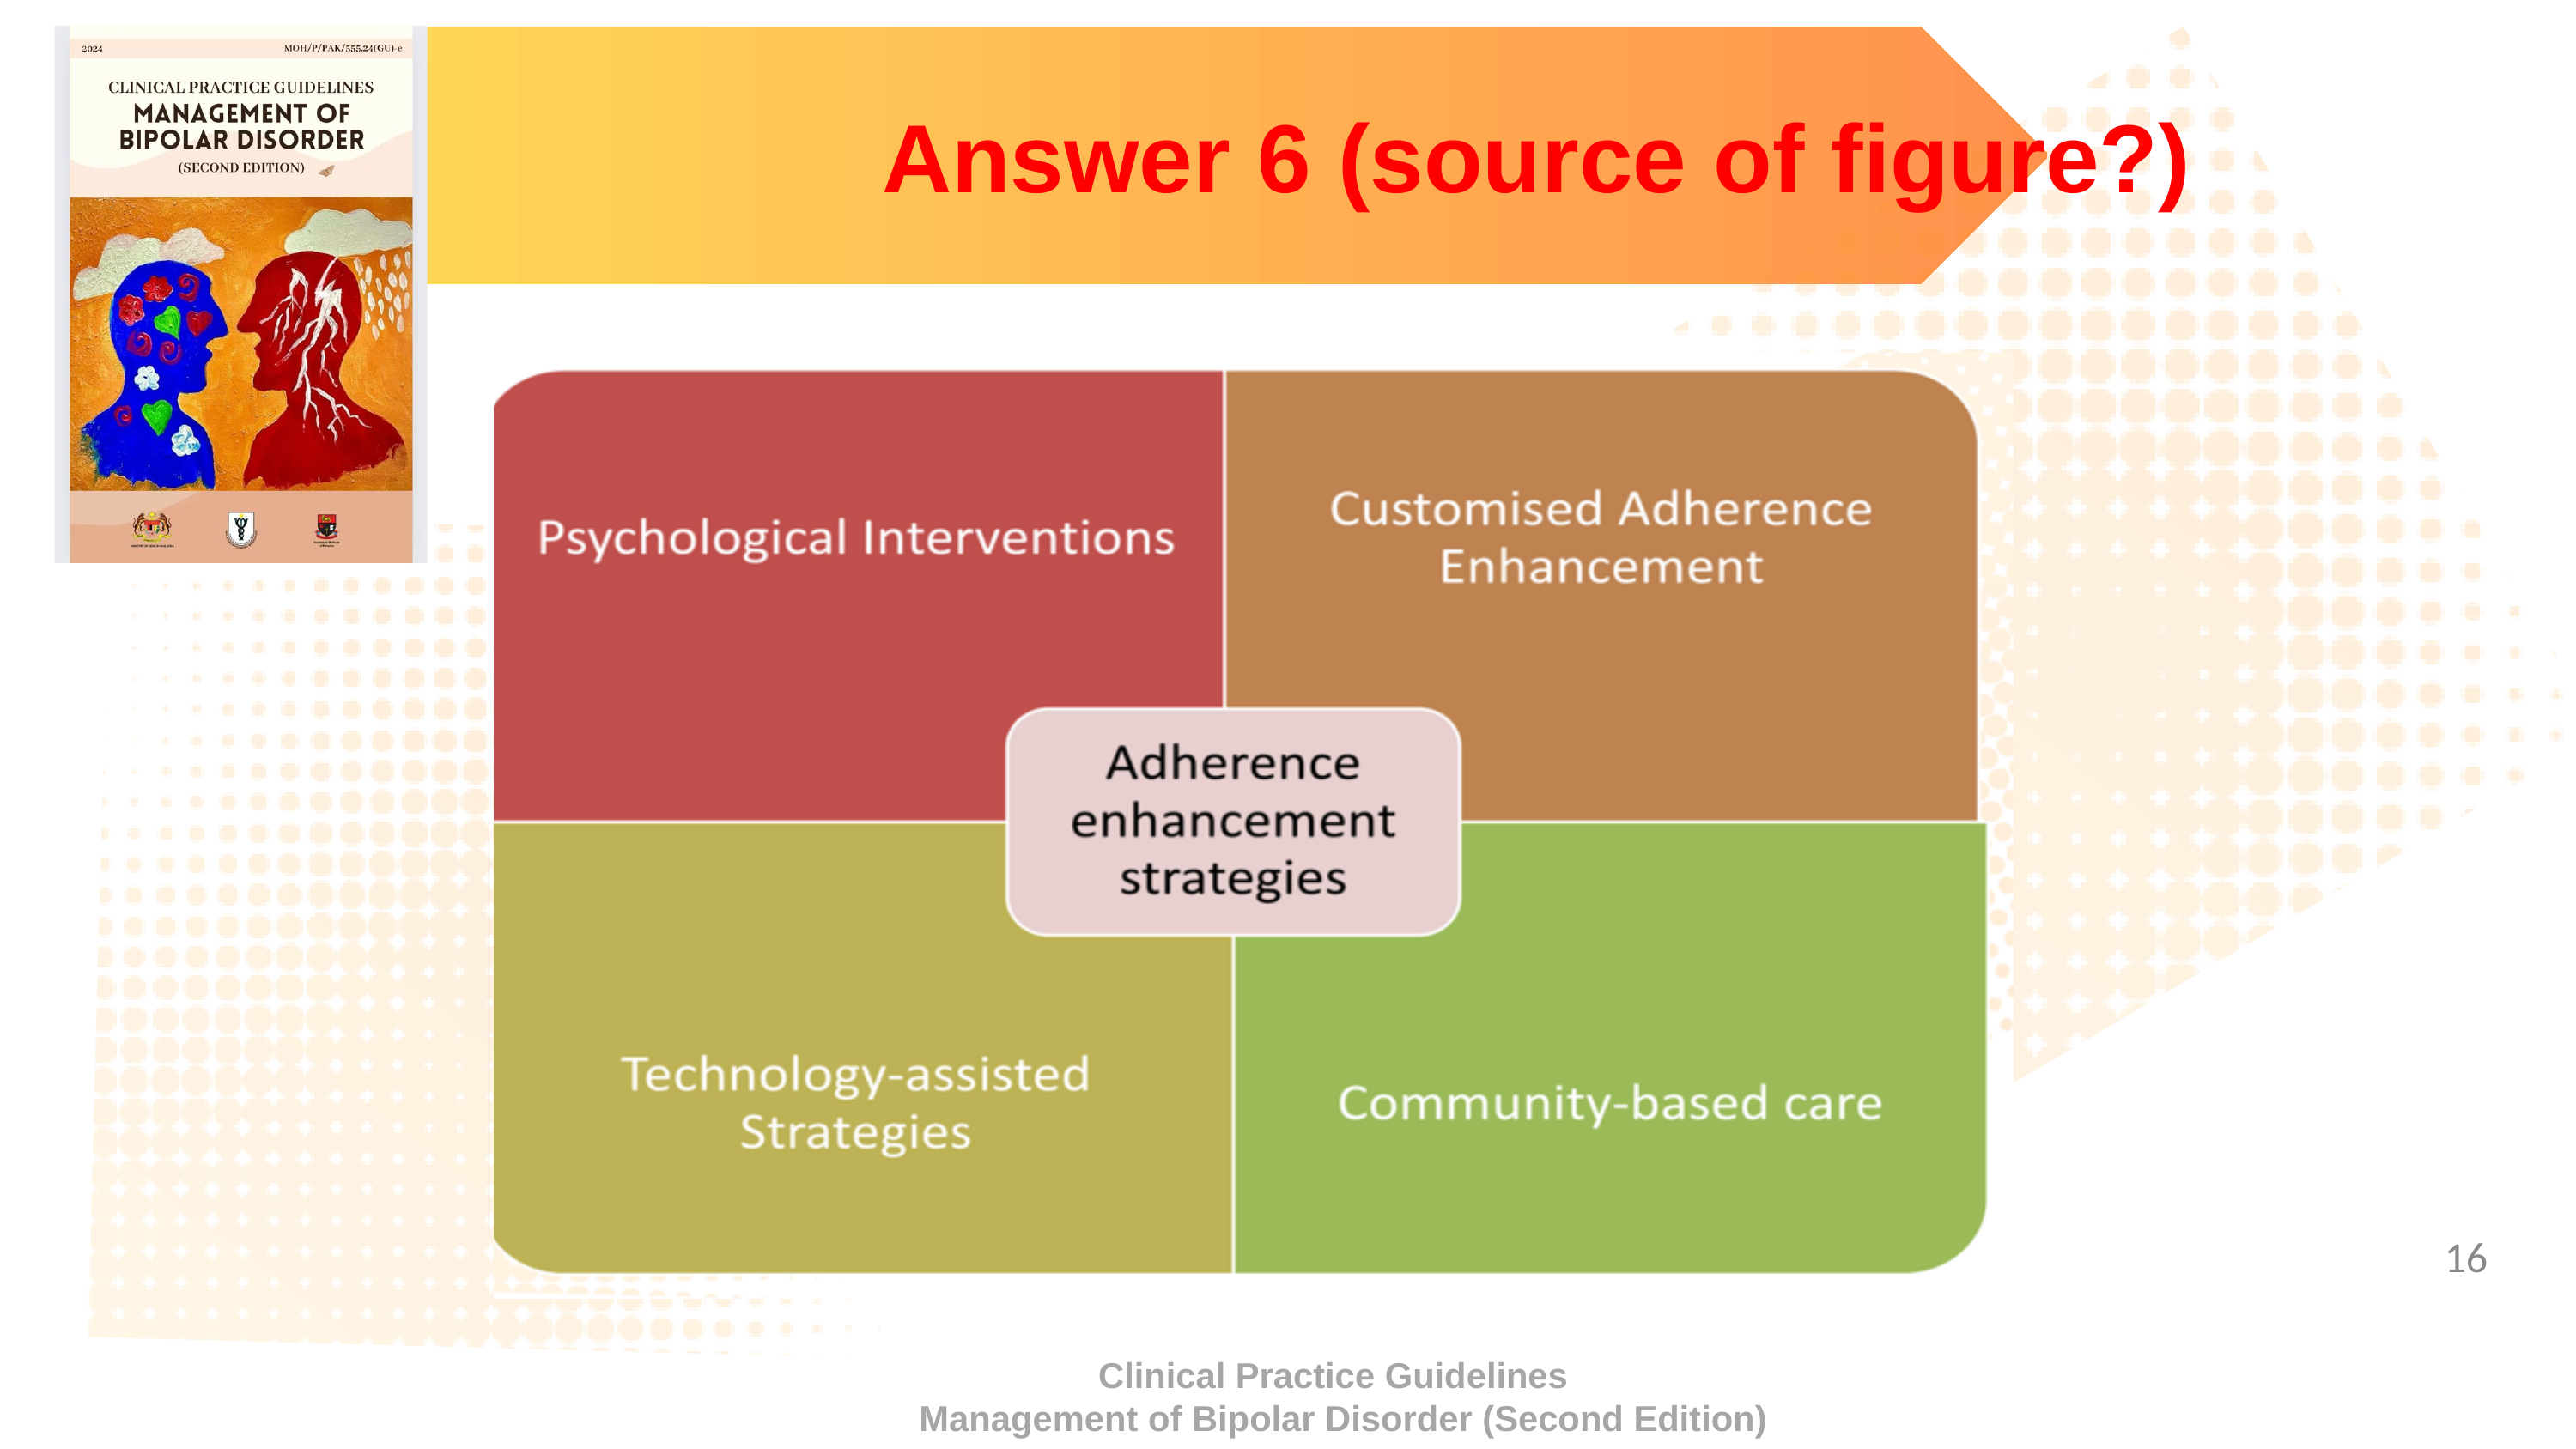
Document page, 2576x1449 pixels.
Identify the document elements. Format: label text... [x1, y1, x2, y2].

text_box [88, 524, 894, 1356]
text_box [240, 26, 1682, 285]
text_box Clinical Practice Guidelines Management of Bipolar Disorder (Second Edition) [792, 1346, 1884, 1446]
picture [493, 353, 2014, 1299]
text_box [1717, 26, 2048, 285]
slide_number 16 [2200, 1229, 2501, 1282]
text_box [54, 26, 428, 563]
text_box [2077, 26, 2221, 89]
text_box [1636, 276, 2576, 1081]
text_box Answer 6 (source of figure?) [2054, 89, 2350, 276]
